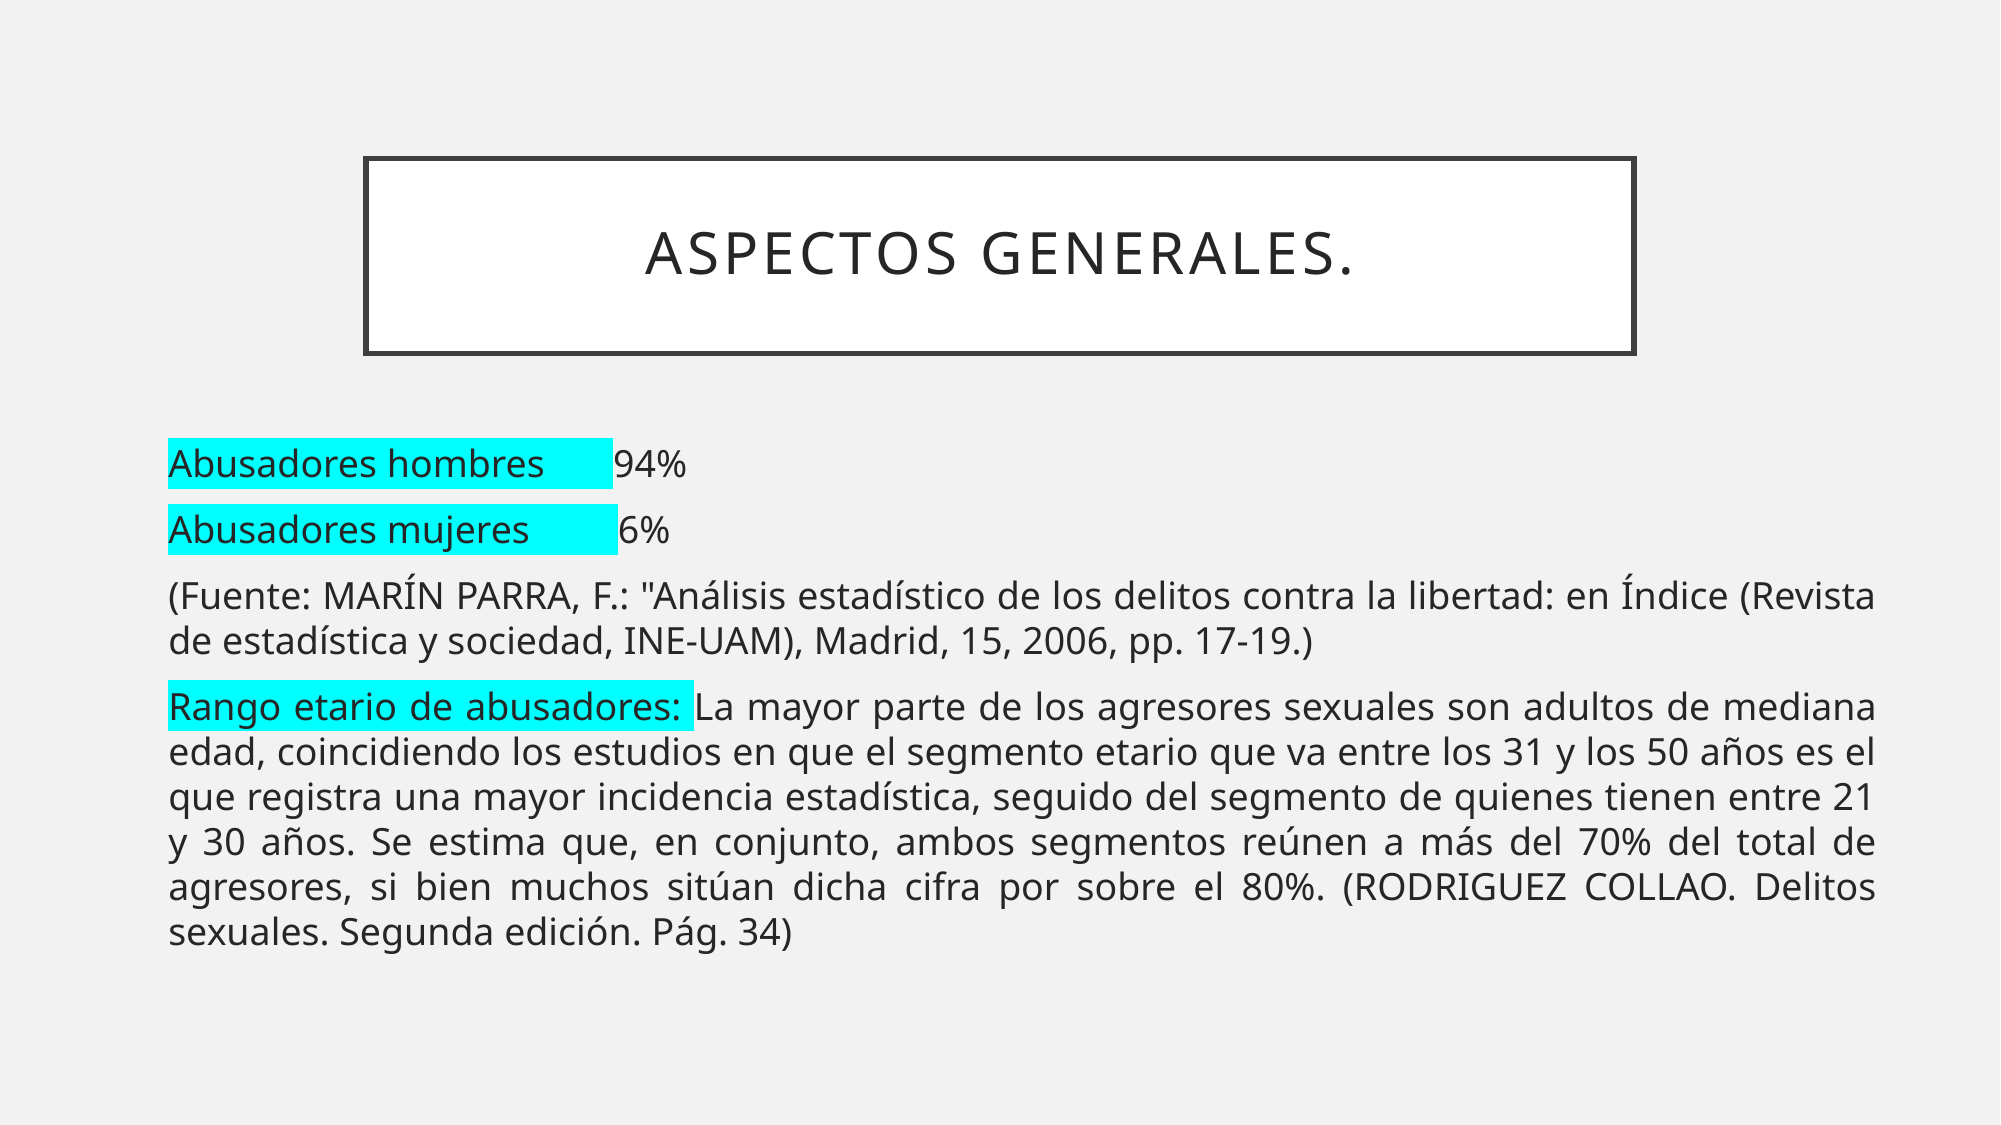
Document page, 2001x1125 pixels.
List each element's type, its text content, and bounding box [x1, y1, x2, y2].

title Aspectos generales. [363, 156, 1637, 356]
list Abusadores hombres 94% Abusadores mujeres 6% (Fuente: MARÍN PARRA, F.: "Análisis estadístico de los delitos contra la libertad: en Índice (Revista de estadística y sociedad, INE-UAM), Madrid, 15, 2006, pp. 17-19.) Rango etario de abusadores: La mayor parte de los agresores sexuales son adultos de mediana edad, coincidiendo los estudios en que el segmento etario que va entre los 31 y los 50 años es el que registra una mayor incidencia estadística, seguido del segmento de quienes tienen entre 21 y 30 años. Se estima que, en conjunto, ambos segmentos reúnen a más del 70% del total de agresores, si bien muchos sitúan dicha cifra por sobre el 80%. (RODRIGUEZ COLLAO. Delitos sexuales. Segunda edición. Pág. 34) [153, 432, 1893, 1018]
